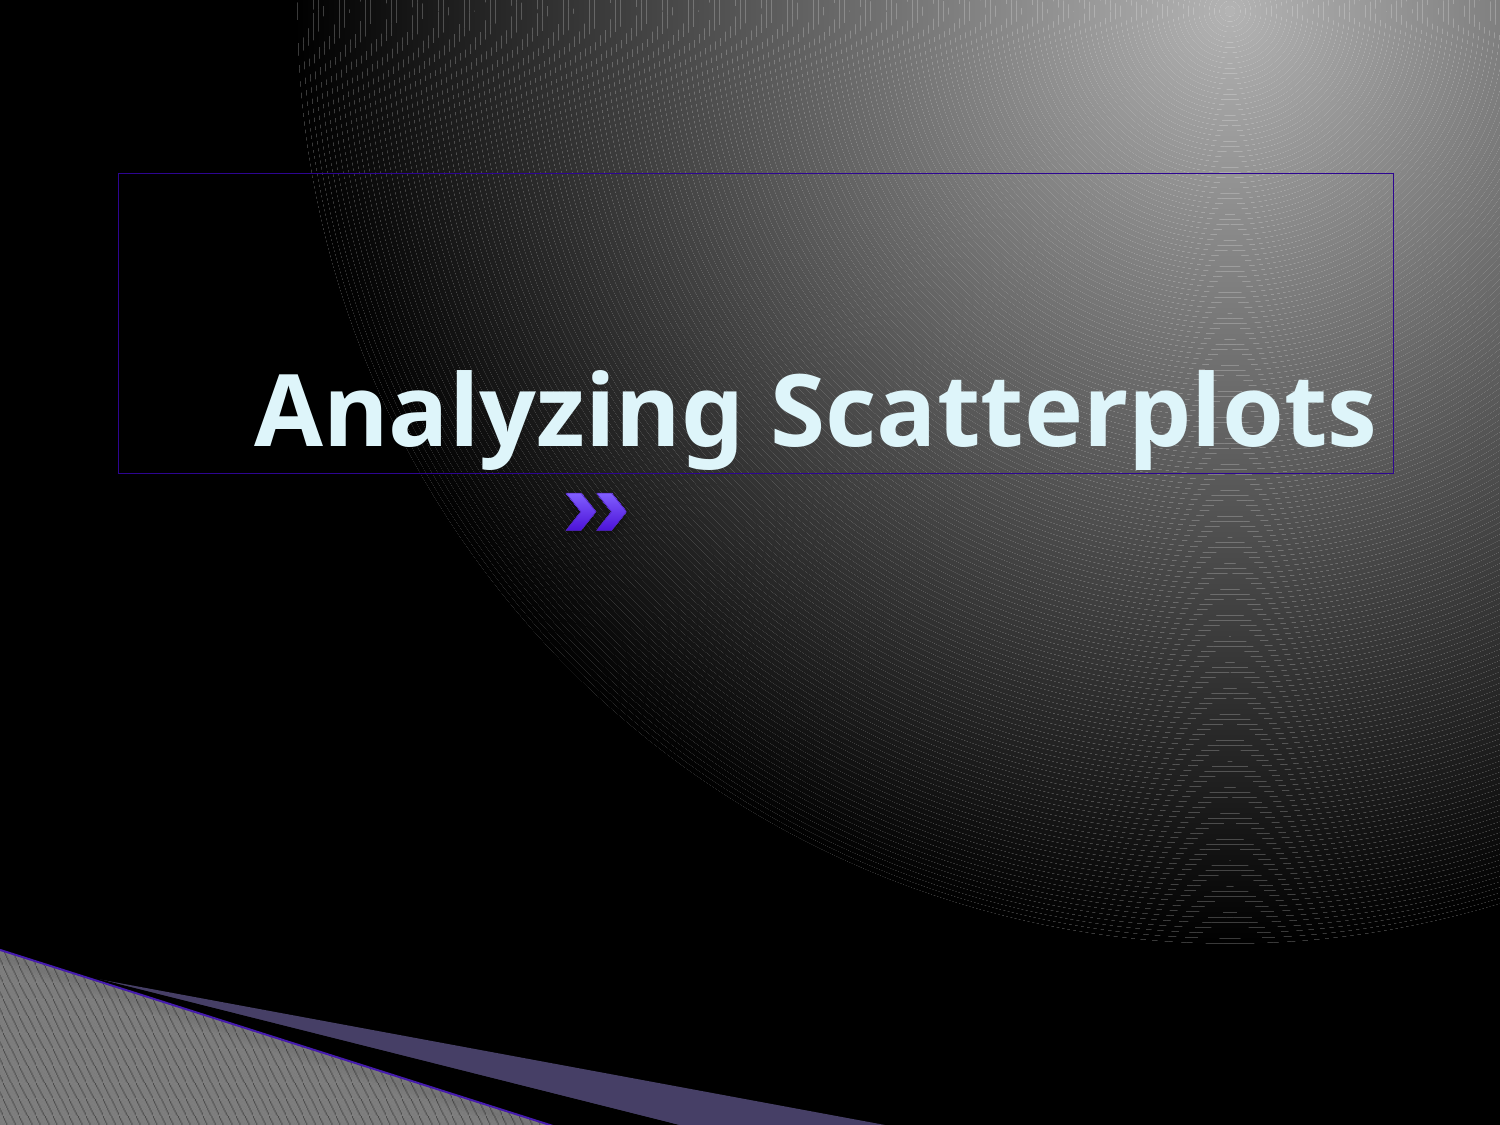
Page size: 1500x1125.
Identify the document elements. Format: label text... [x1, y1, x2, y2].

picture [0, 952, 543, 1125]
title Analyzing Scatterplots [118, 173, 1394, 474]
